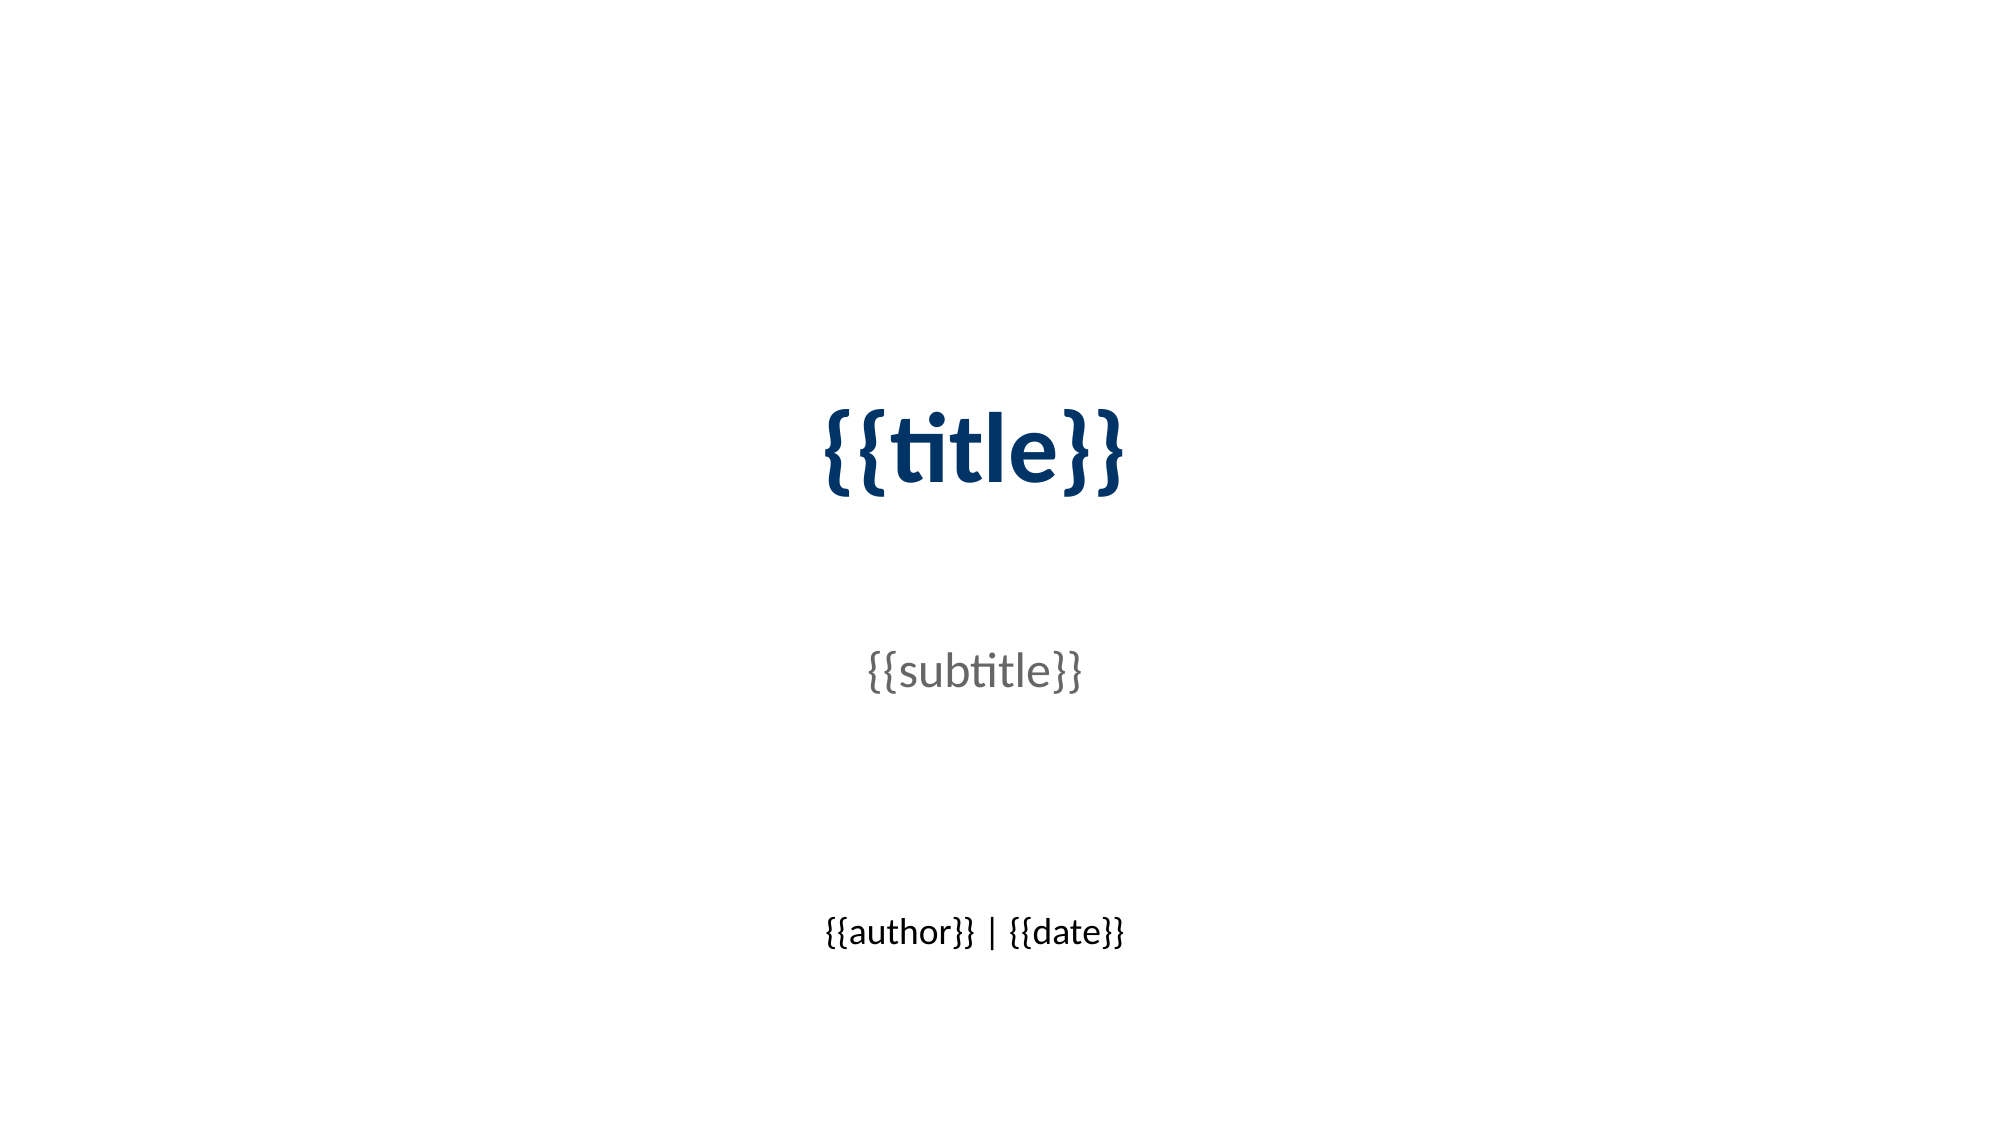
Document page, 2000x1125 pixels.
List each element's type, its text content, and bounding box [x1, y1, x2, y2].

text_box {{subtitle}} [852, 629, 1098, 705]
text_box {{title}} [807, 375, 1143, 510]
text_box {{author}} | {{date}} [810, 899, 1140, 960]
